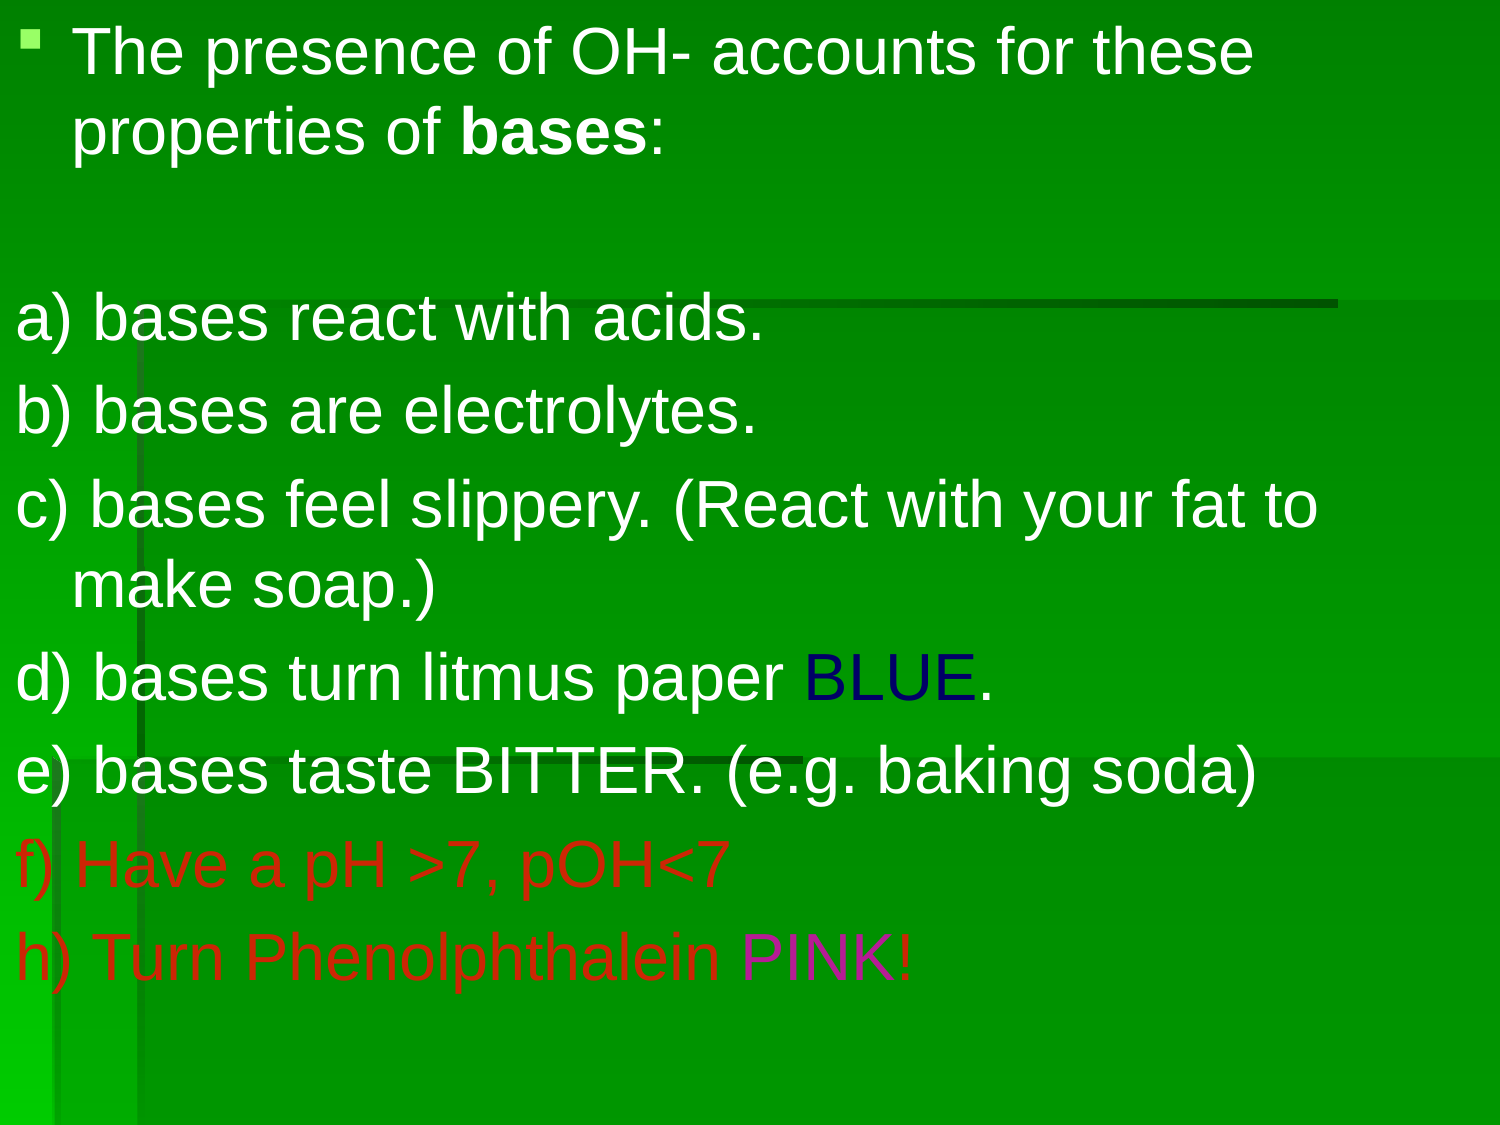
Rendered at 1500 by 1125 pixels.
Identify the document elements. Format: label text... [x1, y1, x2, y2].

list The presence of OH- accounts for these properties of bases: a) bases react with acids. b) bases are electrolytes. c) bases feel slippery. (React with your fat to make soap.) d) bases turn litmus paper BLUE. e) bases taste BITTER. (e.g. baking soda) f) Have a pH >7, pOH<7 h) Turn Phenolphthalein PINK! [0, 0, 1500, 1125]
